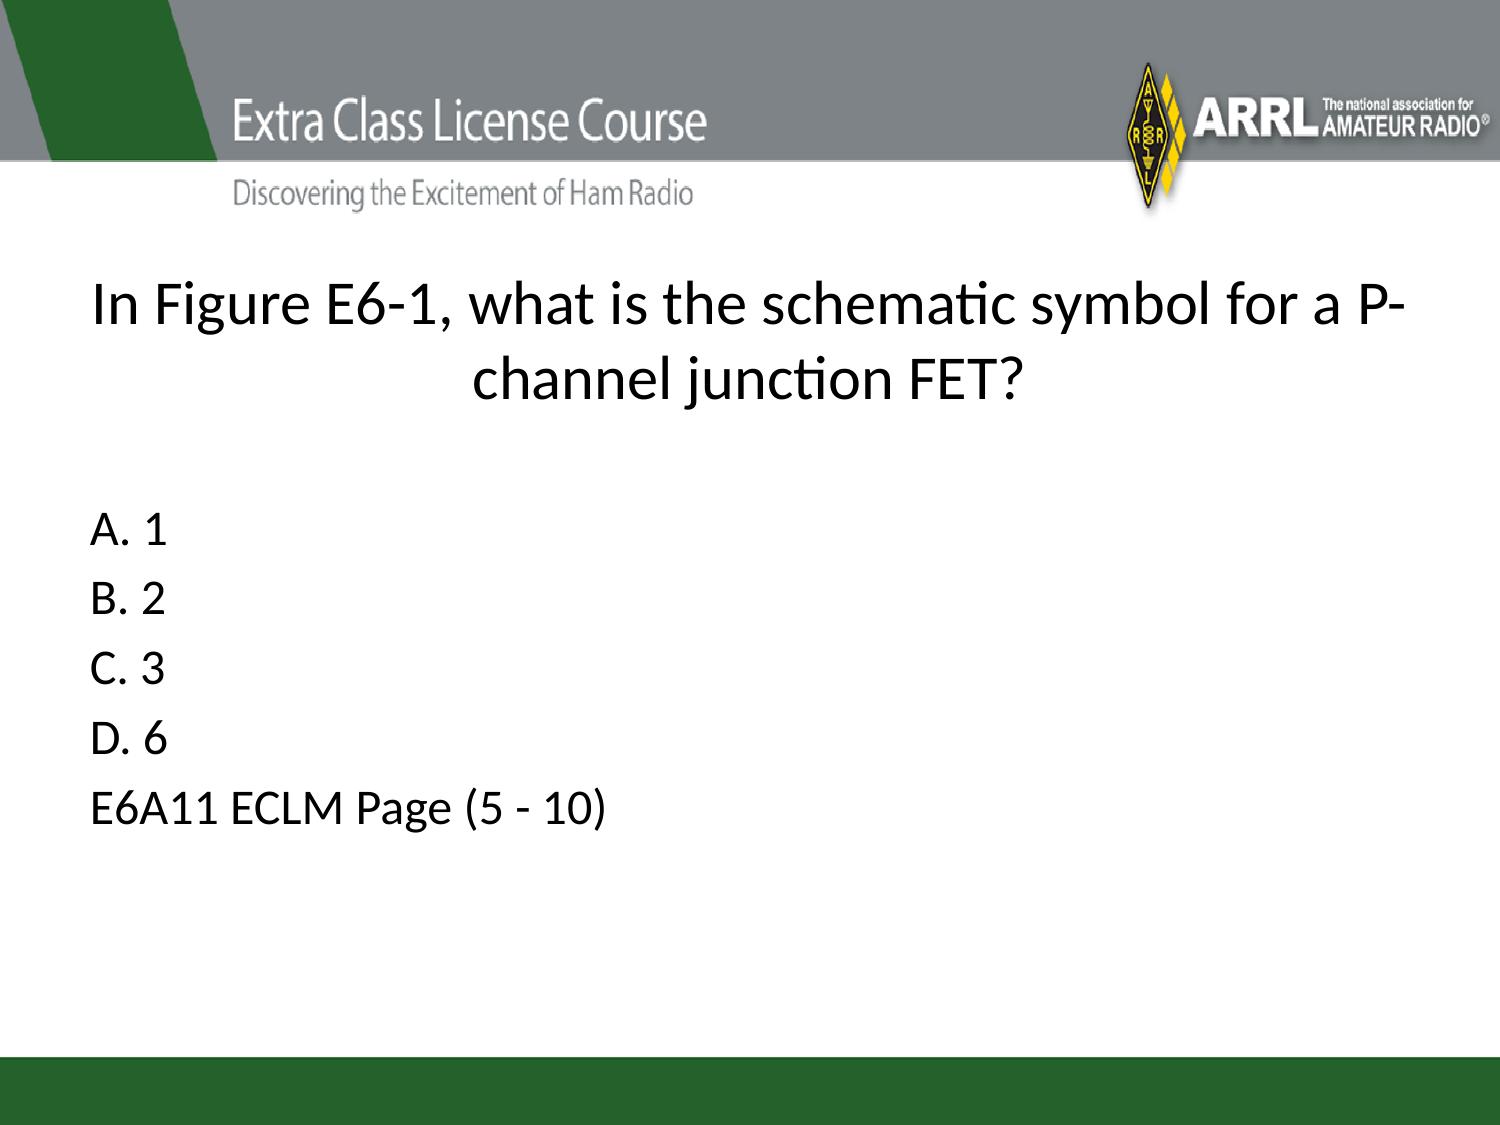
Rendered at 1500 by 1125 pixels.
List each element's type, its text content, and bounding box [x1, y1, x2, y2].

title In Figure E6-1, what is the schematic symbol for a P-channel junction FET? [75, 254, 1425, 435]
list A. 1 B. 2 C. 3 D. 6 E6A11 ECLM Page (5 - 10) [75, 487, 1425, 1005]
picture [0, 0, 1500, 1125]
